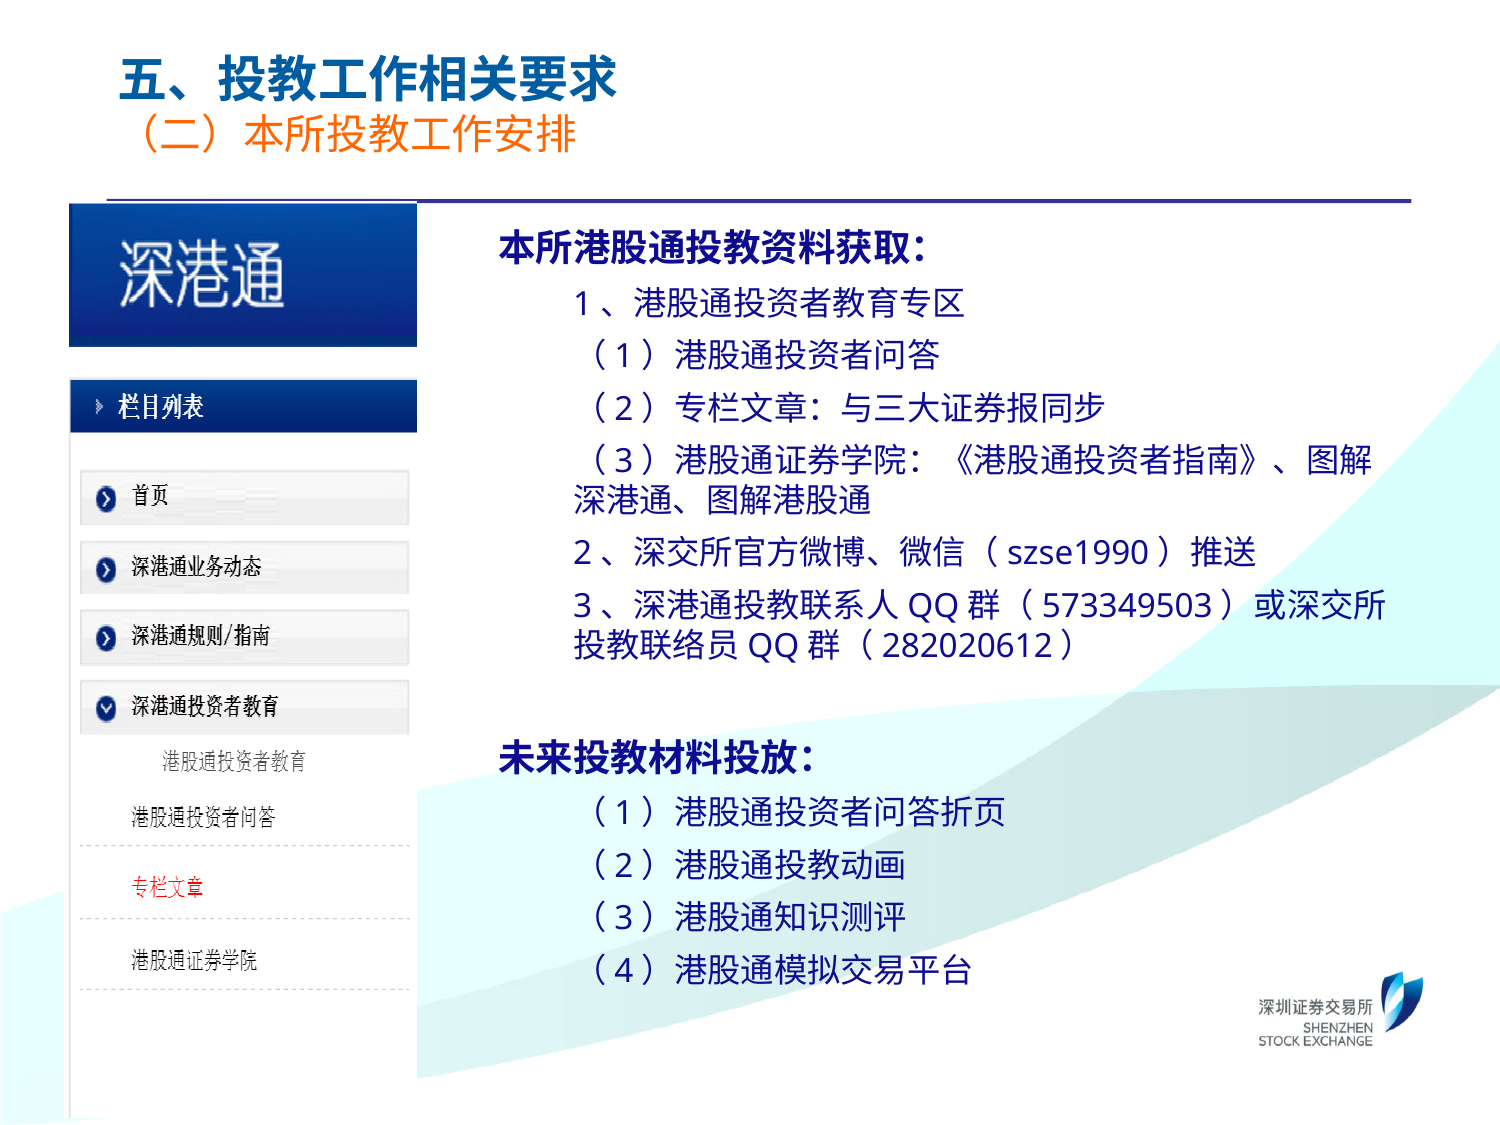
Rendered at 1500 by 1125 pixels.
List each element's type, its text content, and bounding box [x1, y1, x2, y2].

text_box 五、投教工作相关要求 （二）本所投教工作安排 [106, 42, 1182, 164]
picture [0, 0, 1500, 1125]
text_box 本所港股通投教资料获取： 1、港股通投资者教育专区 （1）港股通投资者问答 （2）专栏文章：与三大证券报同步 （3）港股通证券学院：《港股通投资者指南》、图解深港通、图解港股通 2、深交所官方微博、微信（szse1990）推送 3、深港通投教联系人QQ群（573349503）或深交所投教联络员QQ群（282020612） 未来投教材料投放： （1）港股通投资者问答折页 （2）港股通投教动画 （3）港股通知识测评 （4）港股通模拟交易平台 [483, 216, 1405, 997]
